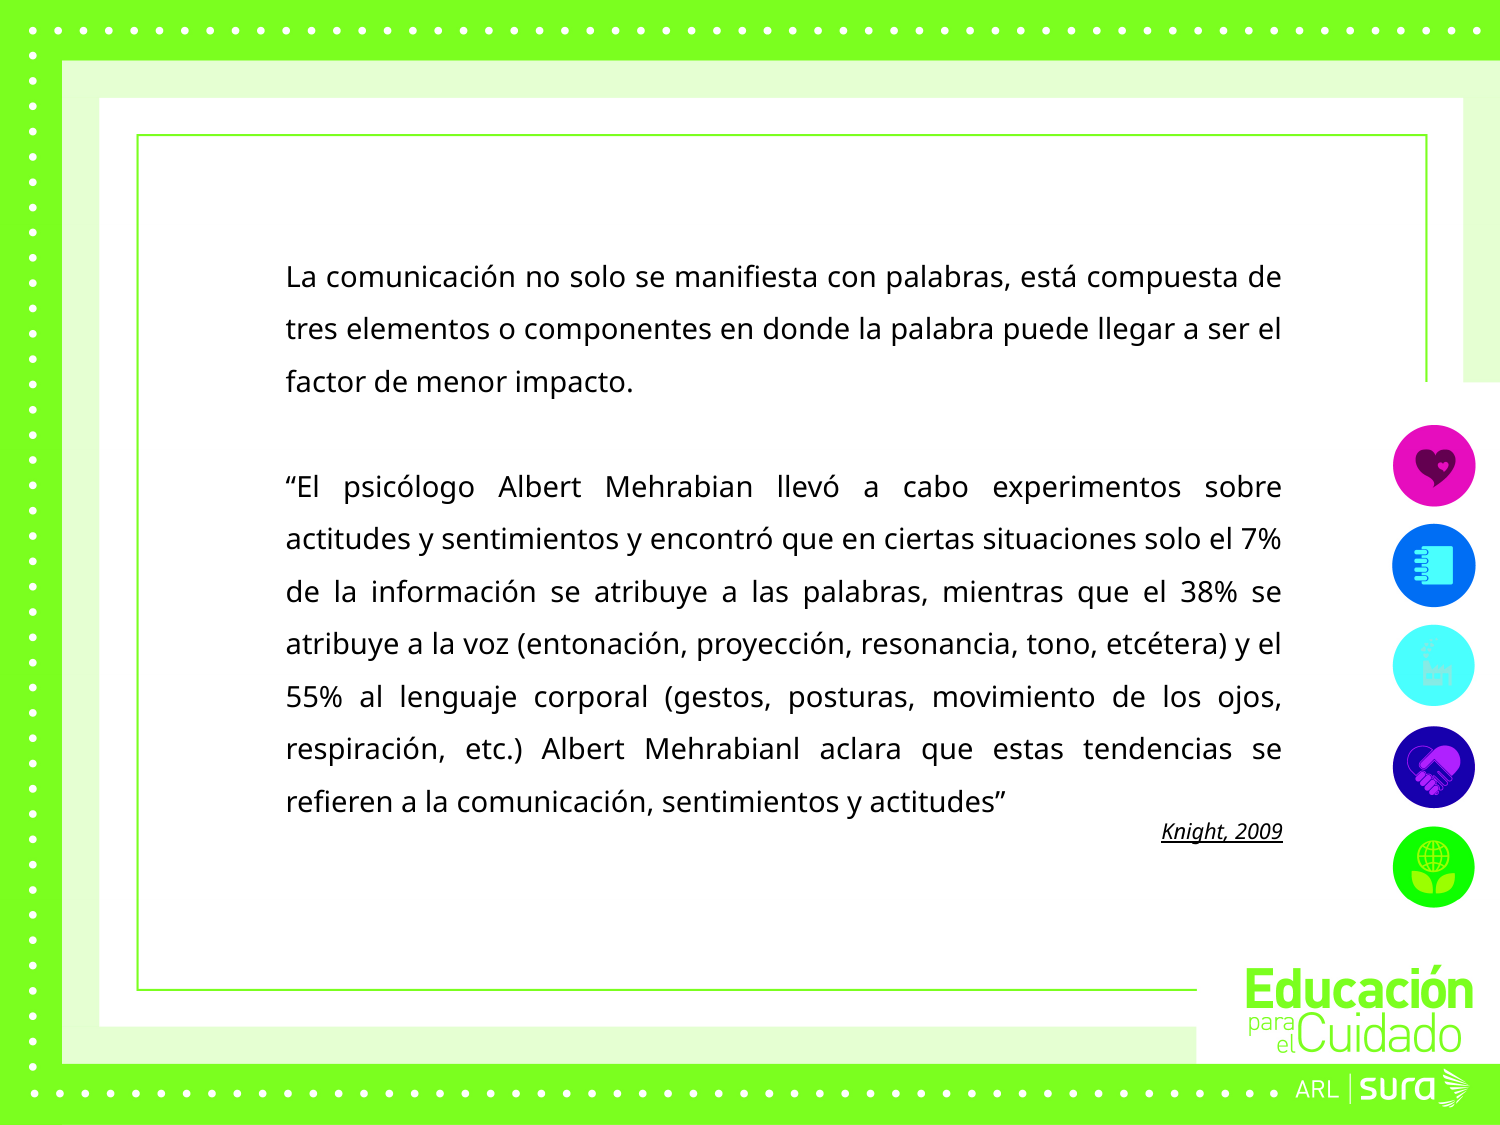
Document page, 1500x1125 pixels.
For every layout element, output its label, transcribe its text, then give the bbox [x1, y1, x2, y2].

picture [0, 0, 1500, 1125]
text_box La comunicación no solo se manifiesta con palabras, está compuesta de tres elementos o componentes en donde la palabra puede llegar a ser el factor de menor impacto. “El psicólogo Albert Mehrabian llevó a cabo experimentos sobre actitudes y sentimientos y encontró que en ciertas situaciones solo el 7% de la información se atribuye a las palabras, mientras que el 38% se atribuye a la voz (entonación, proyección, resonancia, tono, etcétera) y el 55% al lenguaje corporal (gestos, posturas, movimiento de los ojos, respiración, etc.) Albert Mehrabianl aclara que estas tendencias se refieren a la comunicación, sentimientos y actitudes” Knight, 2009 [270, 233, 1298, 852]
